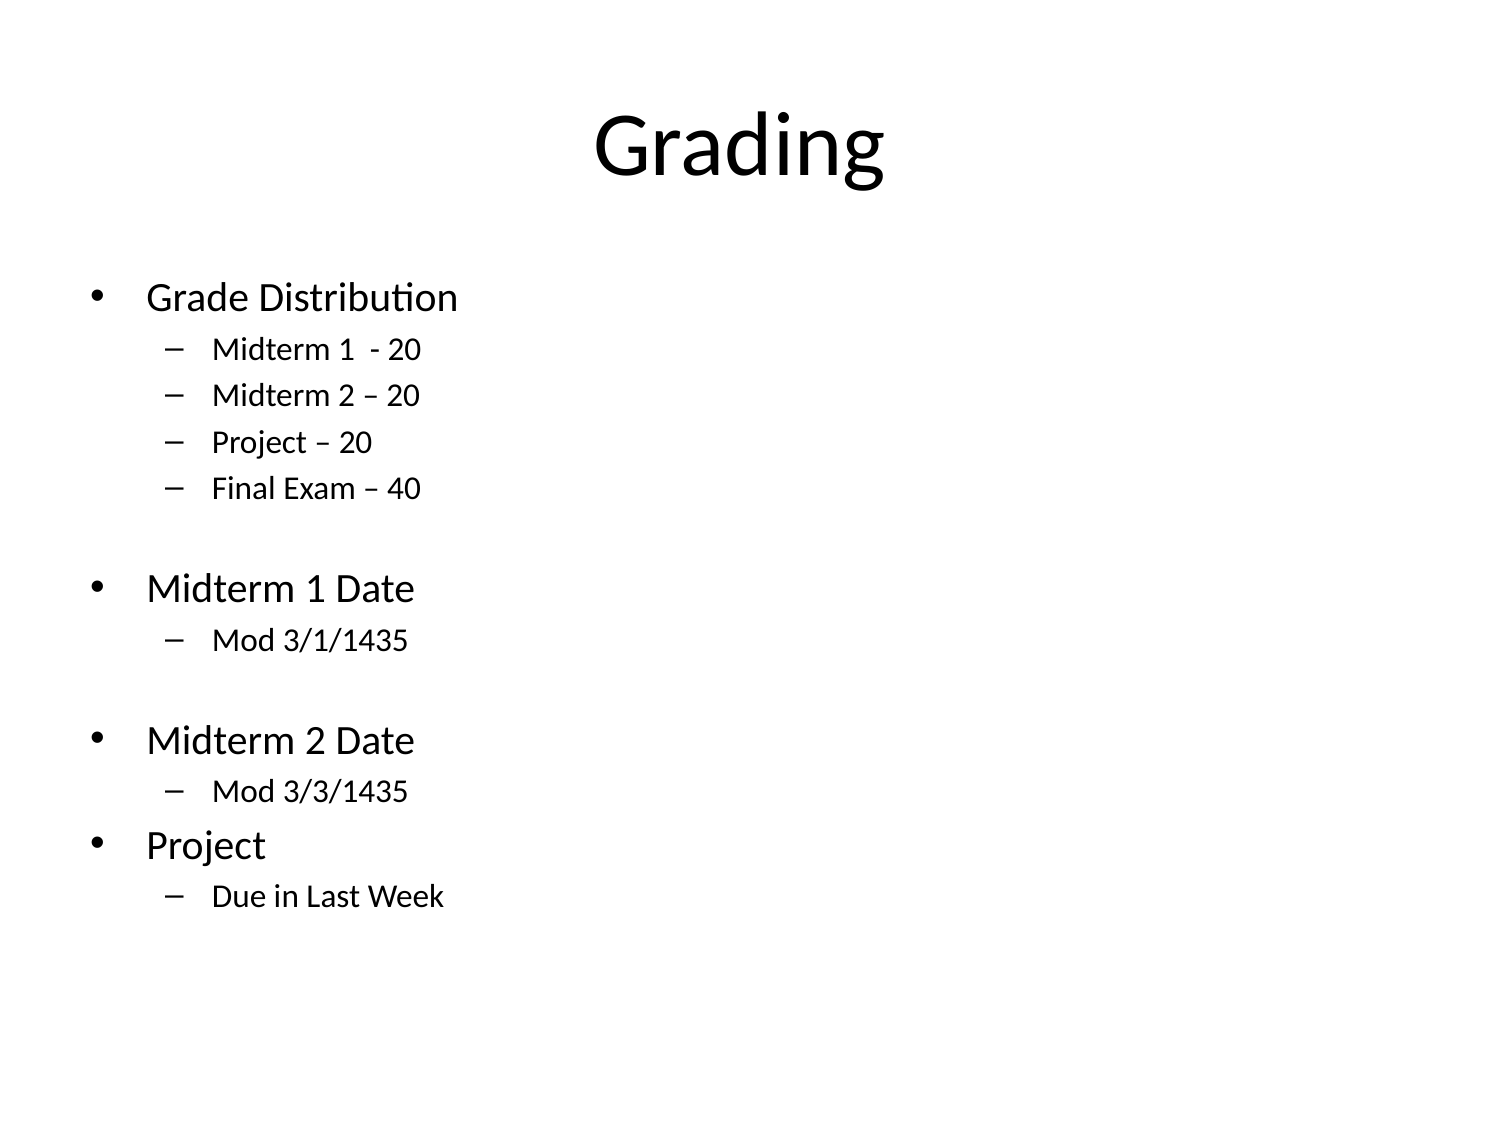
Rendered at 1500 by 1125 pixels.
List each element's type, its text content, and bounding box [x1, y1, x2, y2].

list Grade Distribution Midterm 1 - 20 Midterm 2 – 20 Project – 20 Final Exam – 40 Midterm 1 Date Mod 3/1/1435 Midterm 2 Date Mod 3/3/1435 Project Due in Last Week [75, 262, 1425, 1005]
title Grading [75, 45, 1425, 233]
